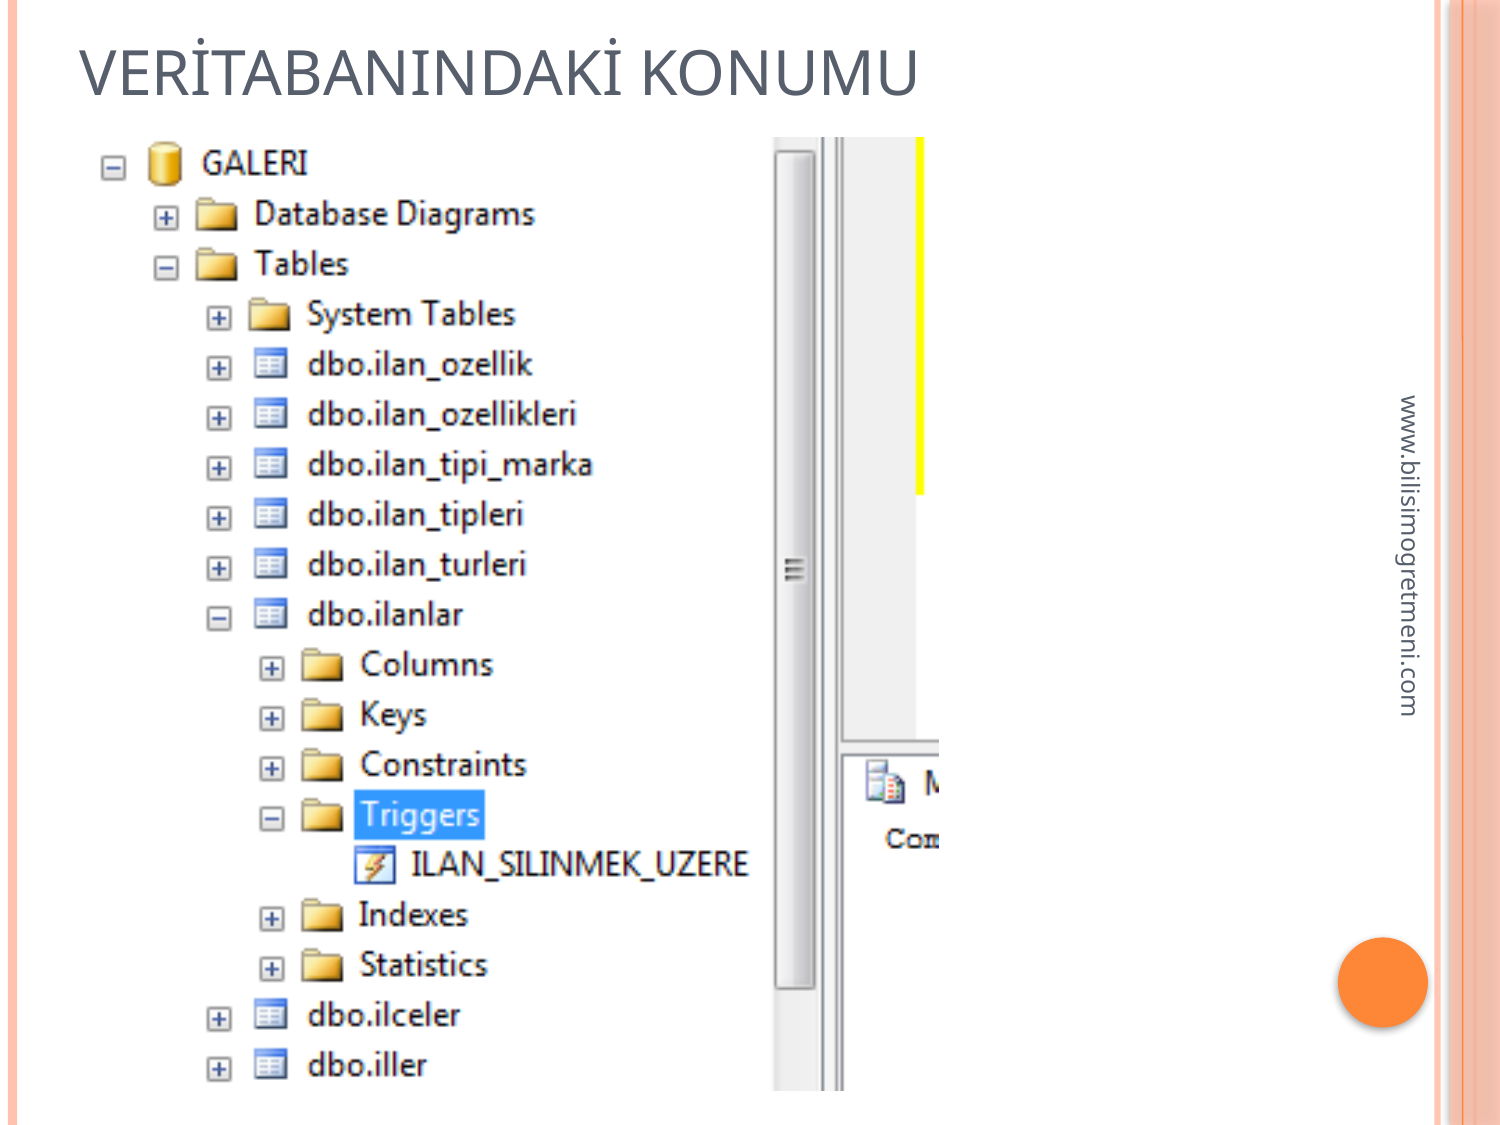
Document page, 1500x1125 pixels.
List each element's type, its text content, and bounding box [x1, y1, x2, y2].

title Veritabanındaki konumu [64, 0, 1290, 116]
picture [87, 136, 940, 1092]
footer www.bilisimogretmeni.com [1379, 380, 1440, 906]
